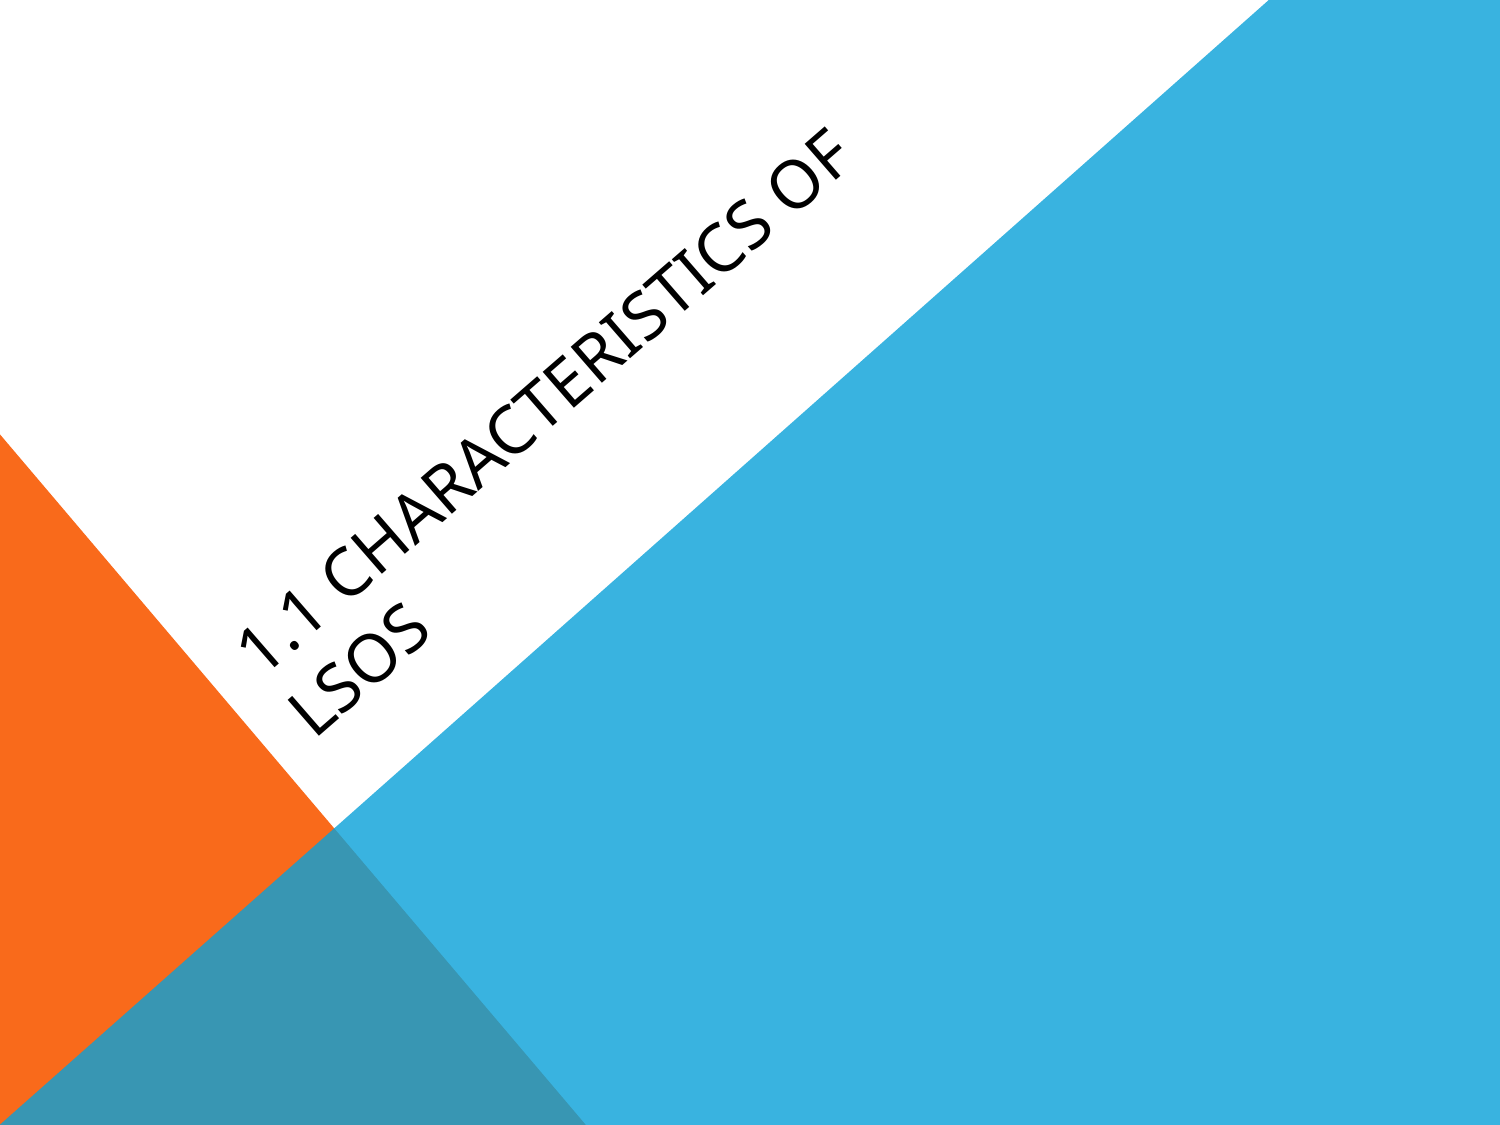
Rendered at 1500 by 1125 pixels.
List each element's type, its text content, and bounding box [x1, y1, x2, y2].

title 1.1 Characteristics of LSOs [182, 4, 1012, 762]
